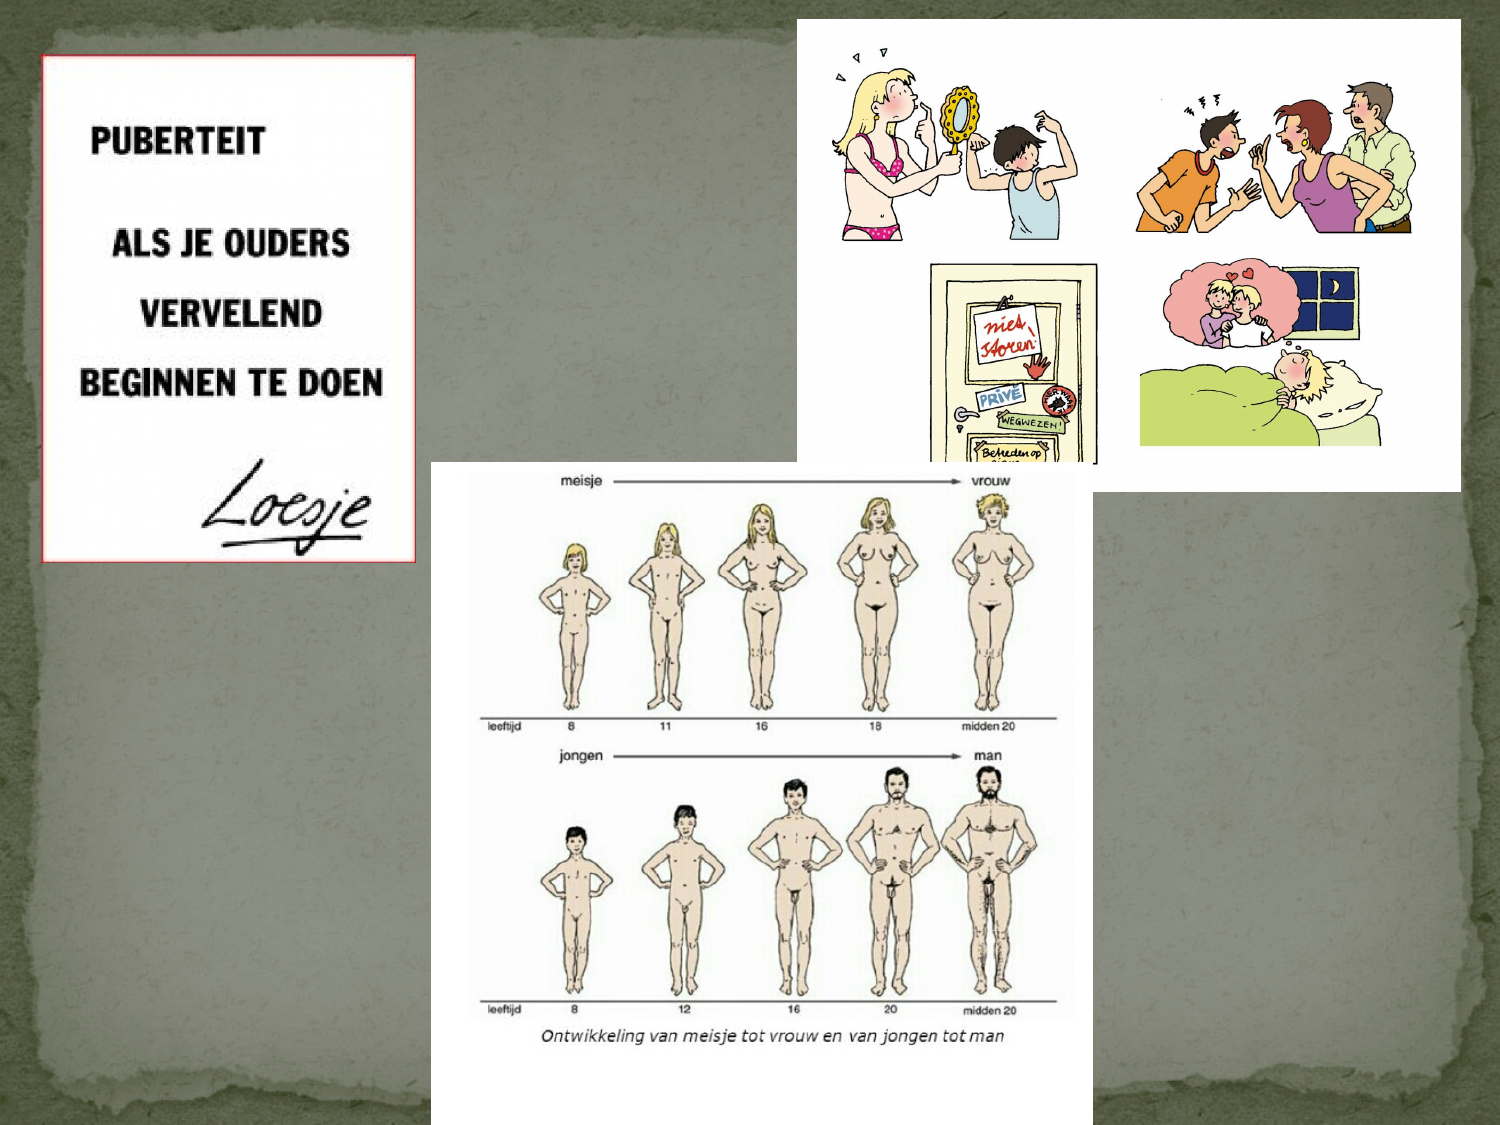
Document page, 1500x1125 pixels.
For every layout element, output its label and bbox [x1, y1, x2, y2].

picture [431, 19, 1462, 1125]
picture [41, 54, 416, 563]
